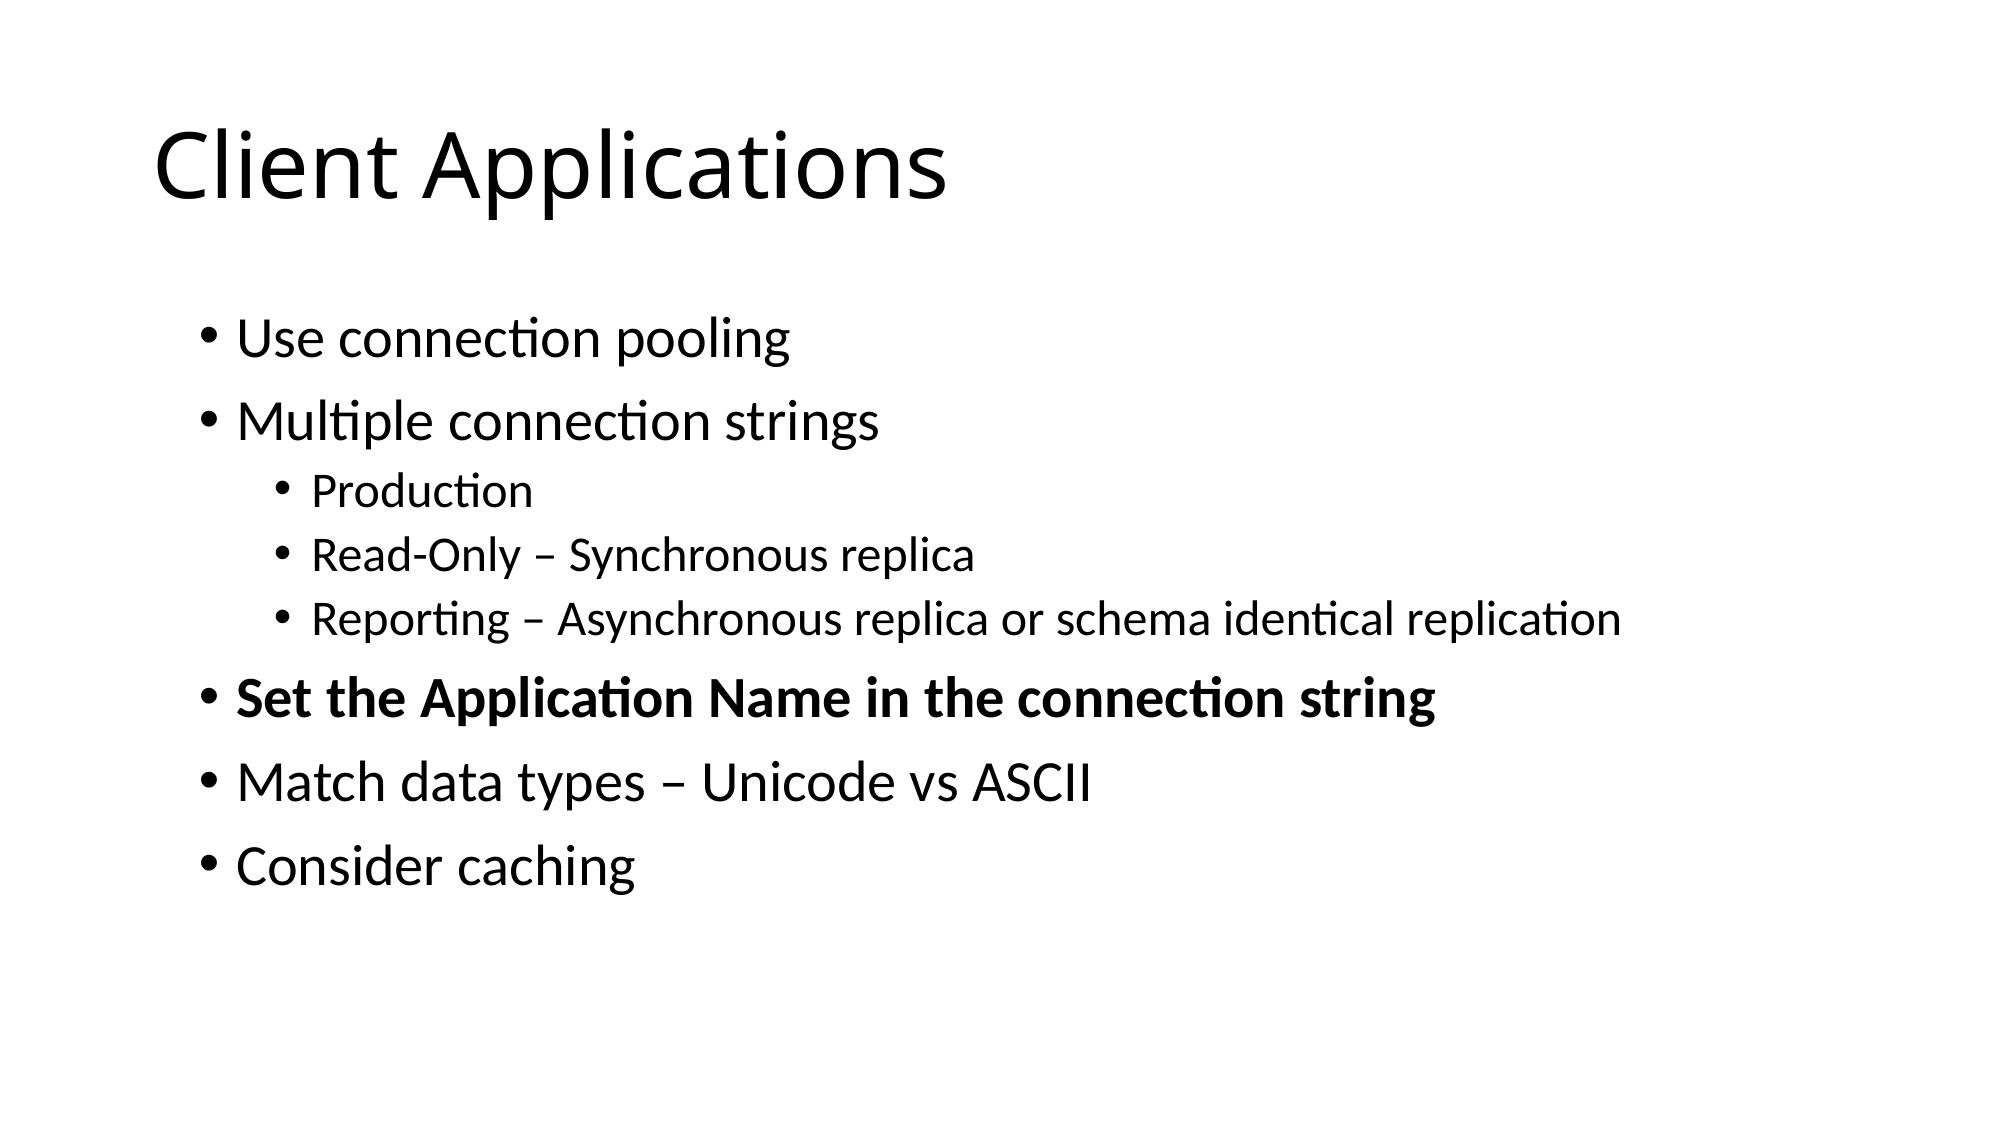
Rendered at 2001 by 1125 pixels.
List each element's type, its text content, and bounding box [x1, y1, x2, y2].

list Use connection pooling Multiple connection strings Production Read-Only – Synchronous replica Reporting – Asynchronous replica or schema identical replication Set the Application Name in the connection string Match data types – Unicode vs ASCII Consider caching [183, 299, 1863, 1057]
title Client Applications [137, 59, 1863, 278]
